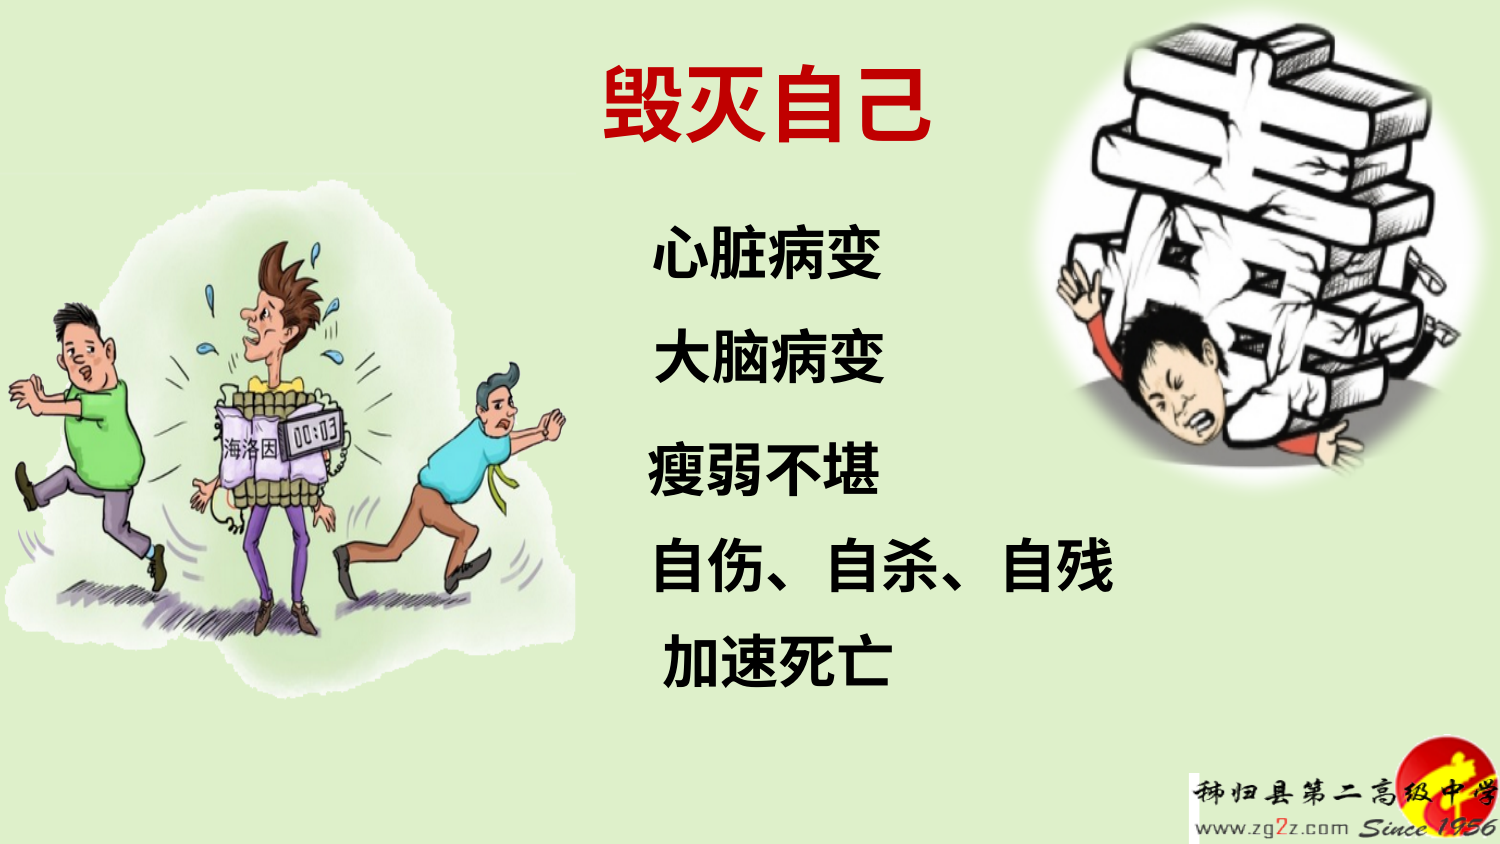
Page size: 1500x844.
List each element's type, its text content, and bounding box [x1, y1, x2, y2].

picture [1188, 733, 1500, 844]
picture [0, 73, 586, 844]
text_box 毁灭自己 [600, 51, 1010, 152]
text_box 瘦弱不堪 [633, 391, 896, 511]
text_box 加速死亡 [647, 617, 924, 703]
text_box 心脏病变 [636, 173, 1010, 429]
text_box 自伤、自杀、自残 [634, 486, 1130, 607]
text_box 大脑病变 [639, 278, 902, 398]
picture [1015, 0, 1500, 505]
